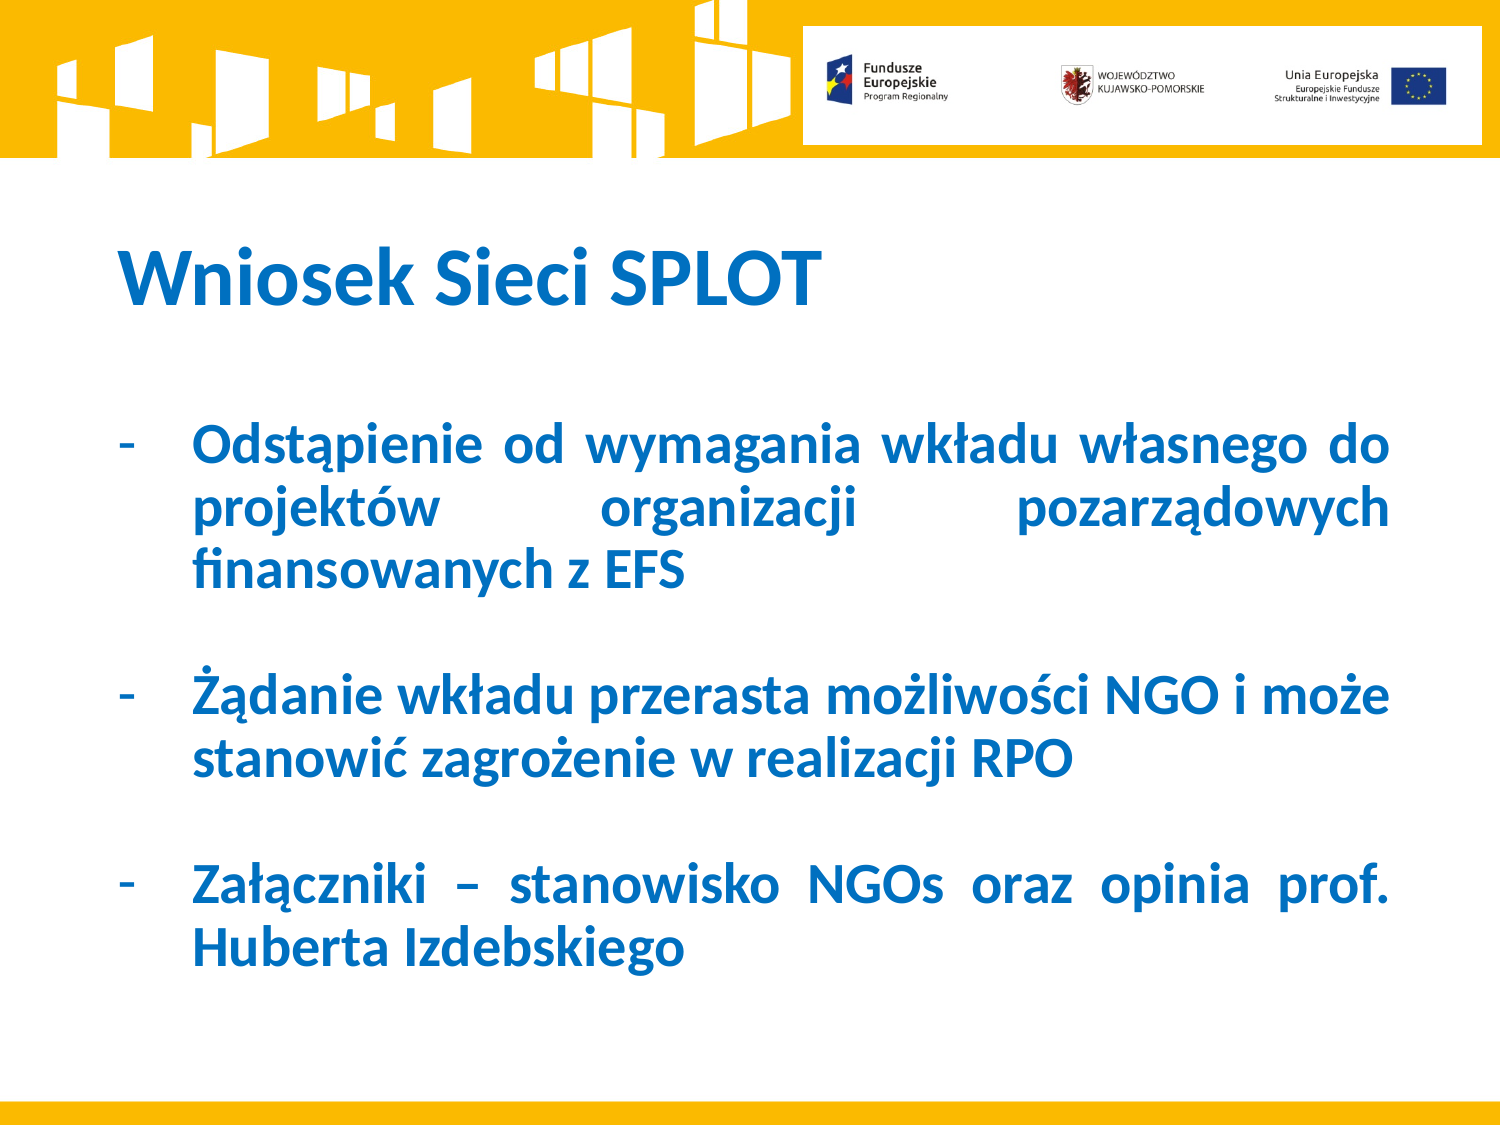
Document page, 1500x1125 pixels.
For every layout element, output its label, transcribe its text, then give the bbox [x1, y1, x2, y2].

picture [0, 0, 1500, 1125]
list Wniosek Sieci SPLOT Odstąpienie od wymagania wkładu własnego do projektów organizacji pozarządowych finansowanych z EFS Żądanie wkładu przerasta możliwości NGO i może stanowić zagrożenie w realizacji RPO Załączniki – stanowisko NGOs oraz opinia prof. Huberta Izdebskiego [102, 225, 1407, 1056]
